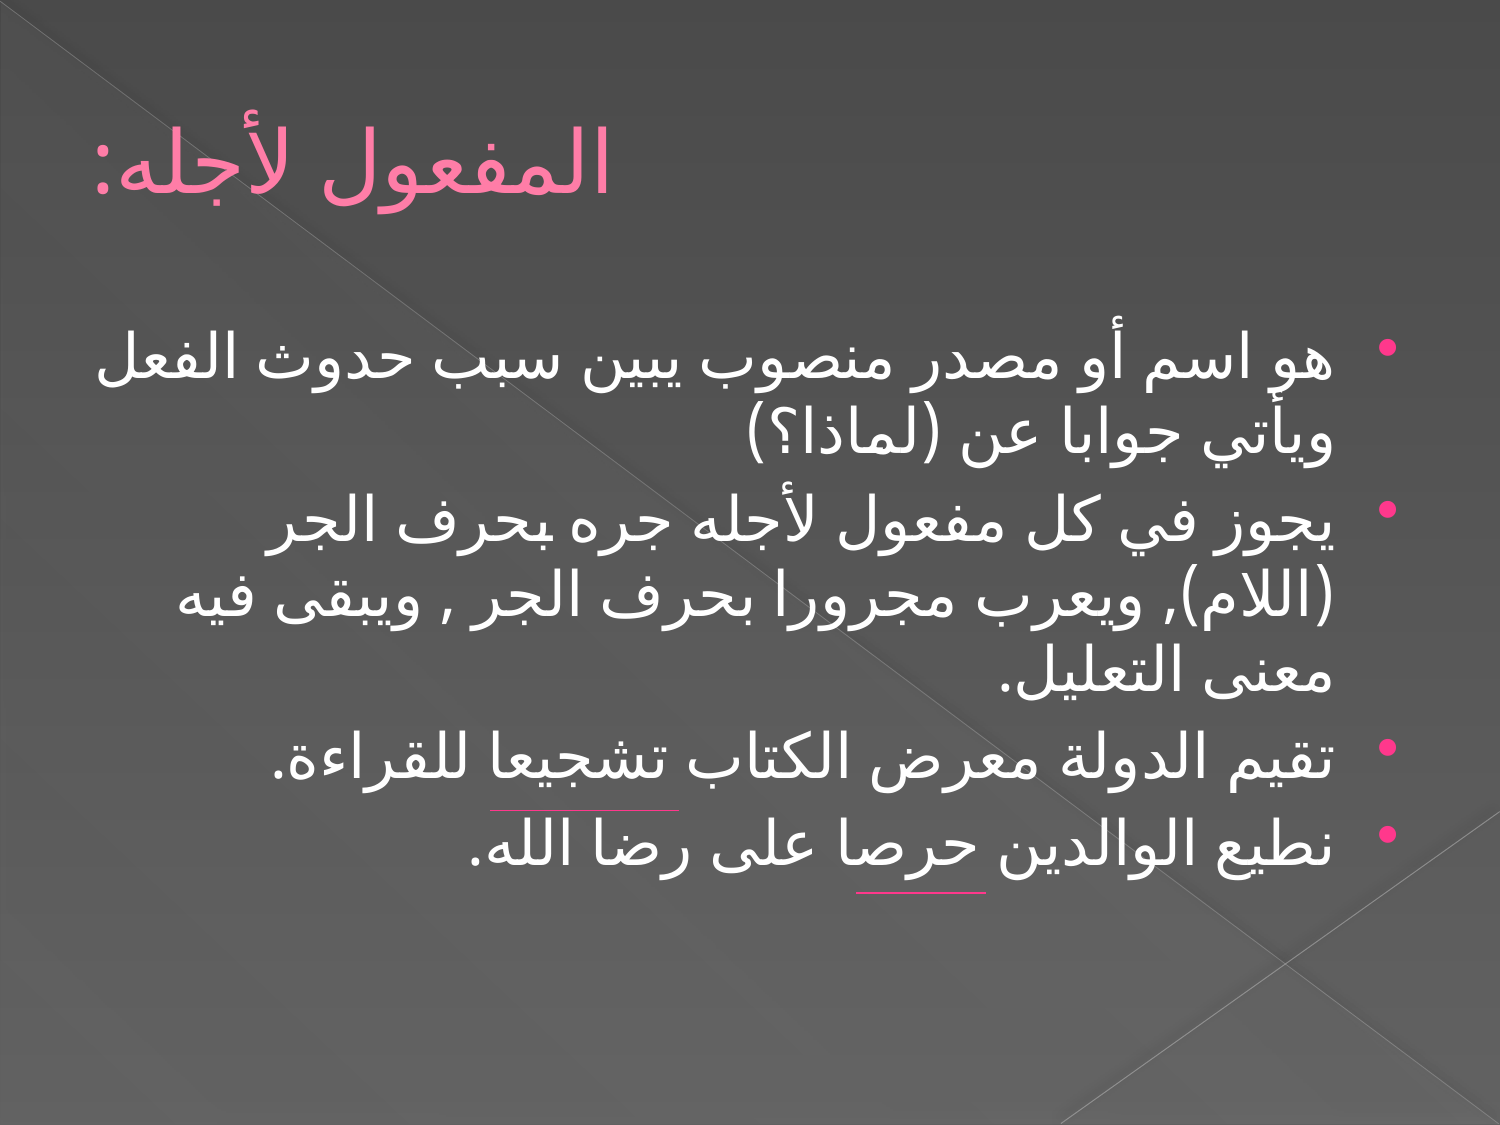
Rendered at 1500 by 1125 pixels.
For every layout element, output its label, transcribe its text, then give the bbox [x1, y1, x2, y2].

title المفعول لأجله: [75, 43, 1425, 274]
list هو اسم أو مصدر منصوب يبين سبب حدوث الفعل ويأتي جوابا عن (لماذا؟) يجوز في كل مفعول لأجله جره بحرف الجر (اللام), ويعرب مجرورا بحرف الجر , ويبقى فيه معنى التعليل. تقيم الدولة معرض الكتاب تشجيعا للقراءة. نطيع الوالدين حرصا على رضا الله. [75, 308, 1425, 1059]
